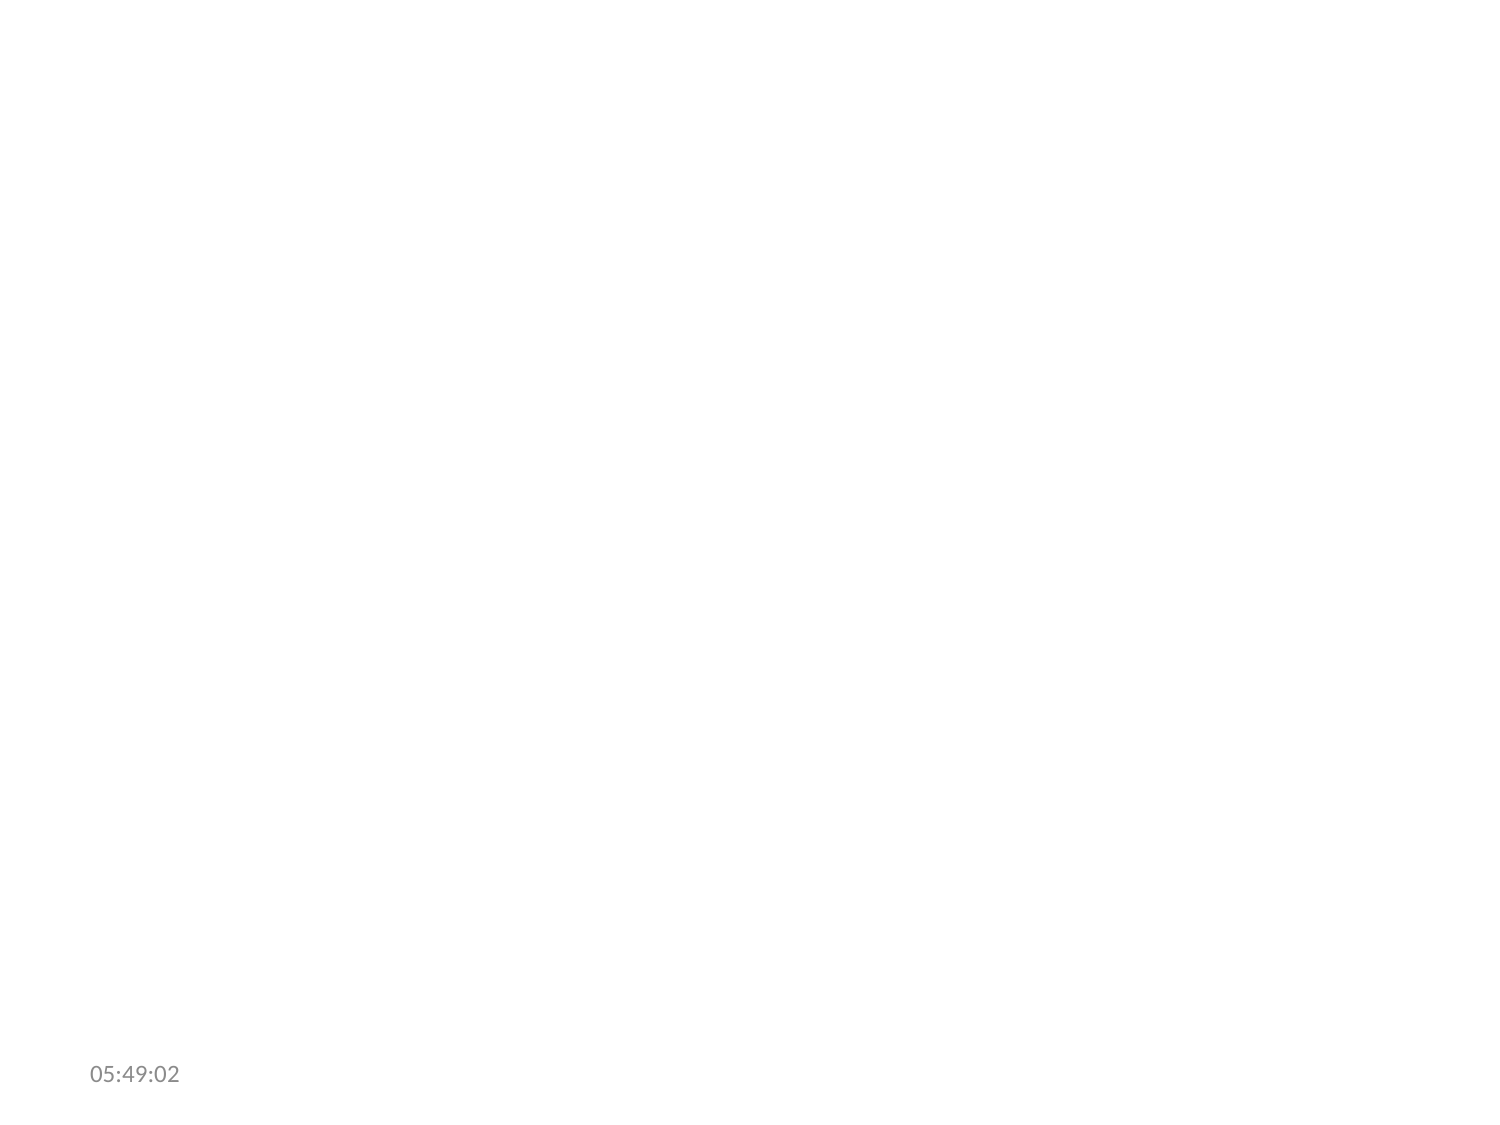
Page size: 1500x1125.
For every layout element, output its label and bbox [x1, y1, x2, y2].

slide_number [75, 1042, 425, 1103]
